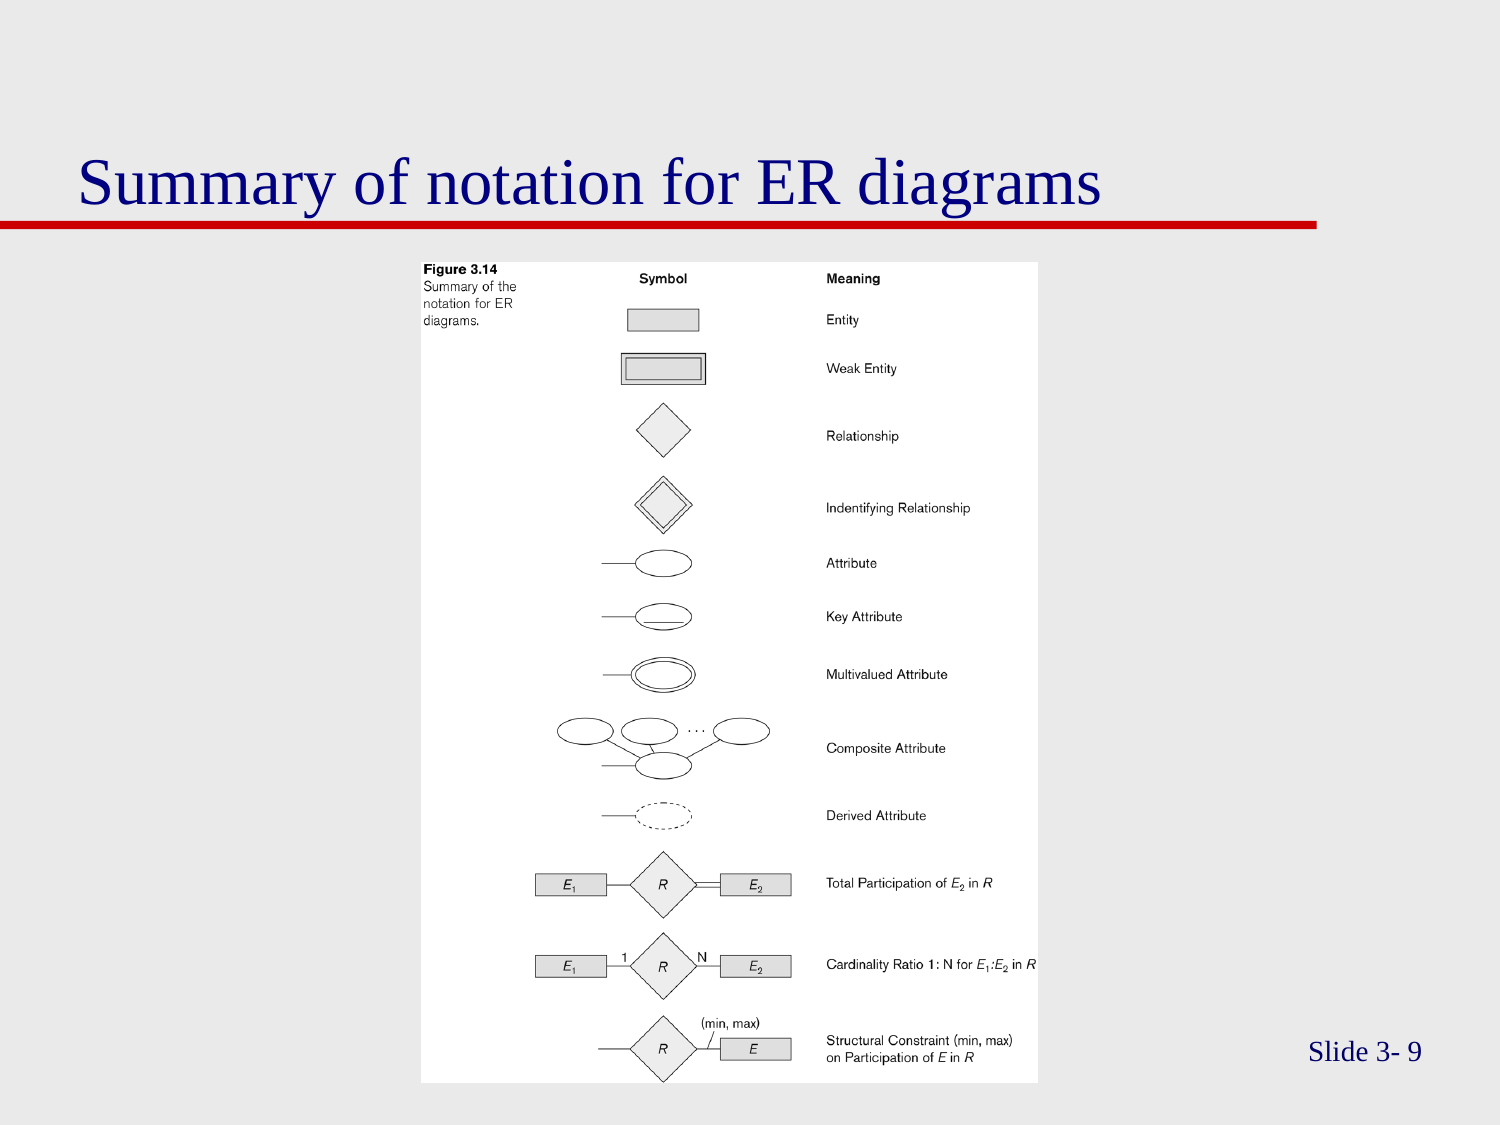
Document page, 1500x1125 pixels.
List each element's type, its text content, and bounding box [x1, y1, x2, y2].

picture [421, 262, 1038, 1083]
slide_number Slide 3- 9 [1125, 1012, 1438, 1088]
title Summary of notation for ER diagrams [62, 43, 1338, 226]
